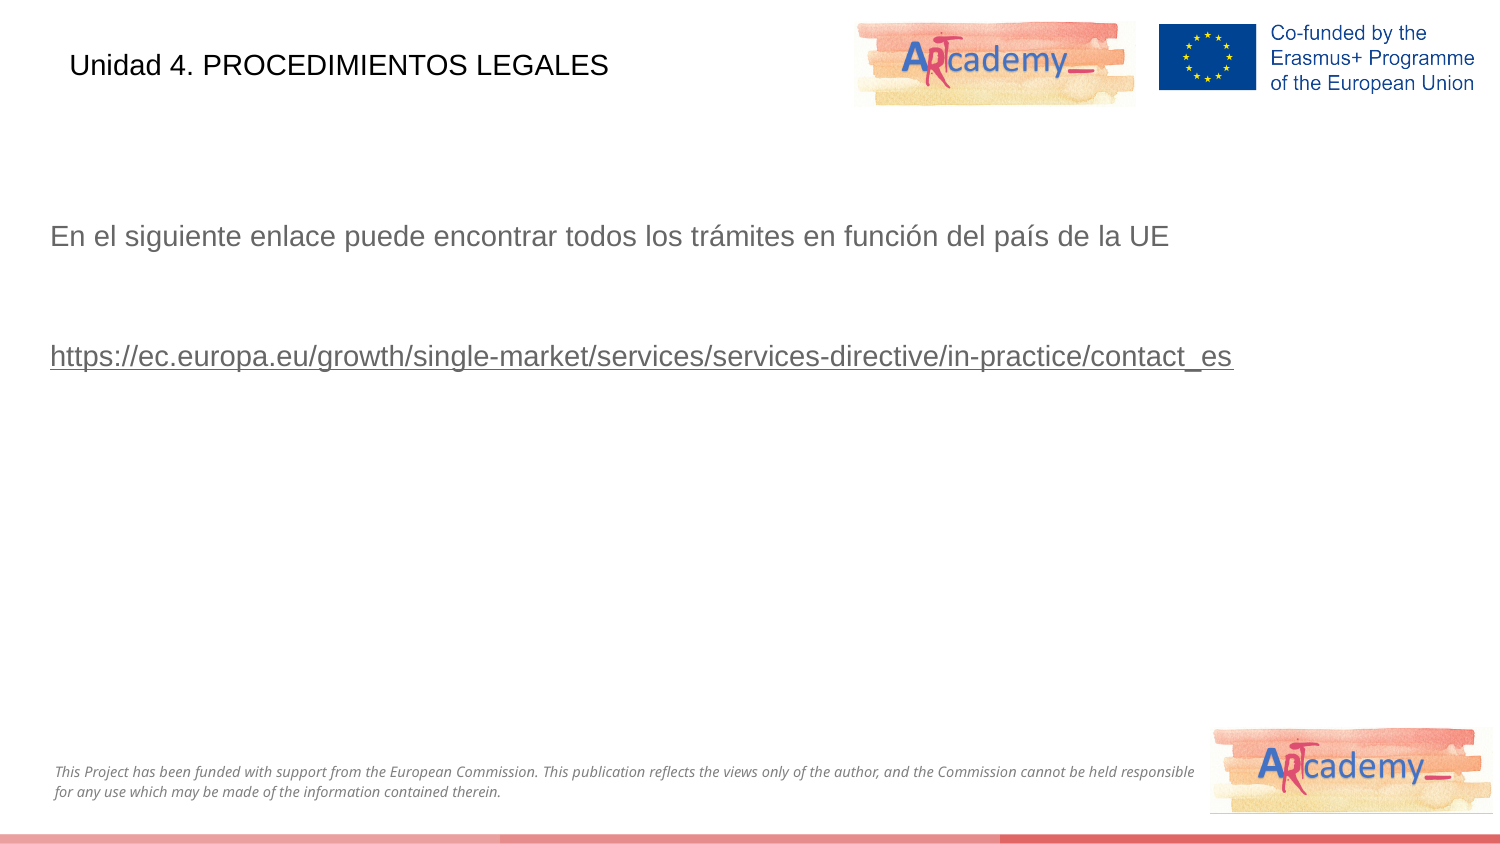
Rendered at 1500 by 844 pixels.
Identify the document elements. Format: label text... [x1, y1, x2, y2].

text_box Unidad 4. PROCEDIMIENTOS LEGALES [54, 39, 716, 89]
list En el siguiente enlace puede encontrar todos los trámites en función del país de la UE https://ec.europa.eu/growth/single-market/services/services-directive/in-practice/contact_es [16, 197, 1474, 707]
picture [1158, 24, 1474, 94]
picture [854, 2, 1137, 138]
picture [1210, 709, 1493, 844]
text_box This Project has been funded with support from the European Commission. This publication reflects the views only of the author, and the Commission cannot be held responsible for any use which may be made of the information contained therein. [39, 754, 1205, 799]
